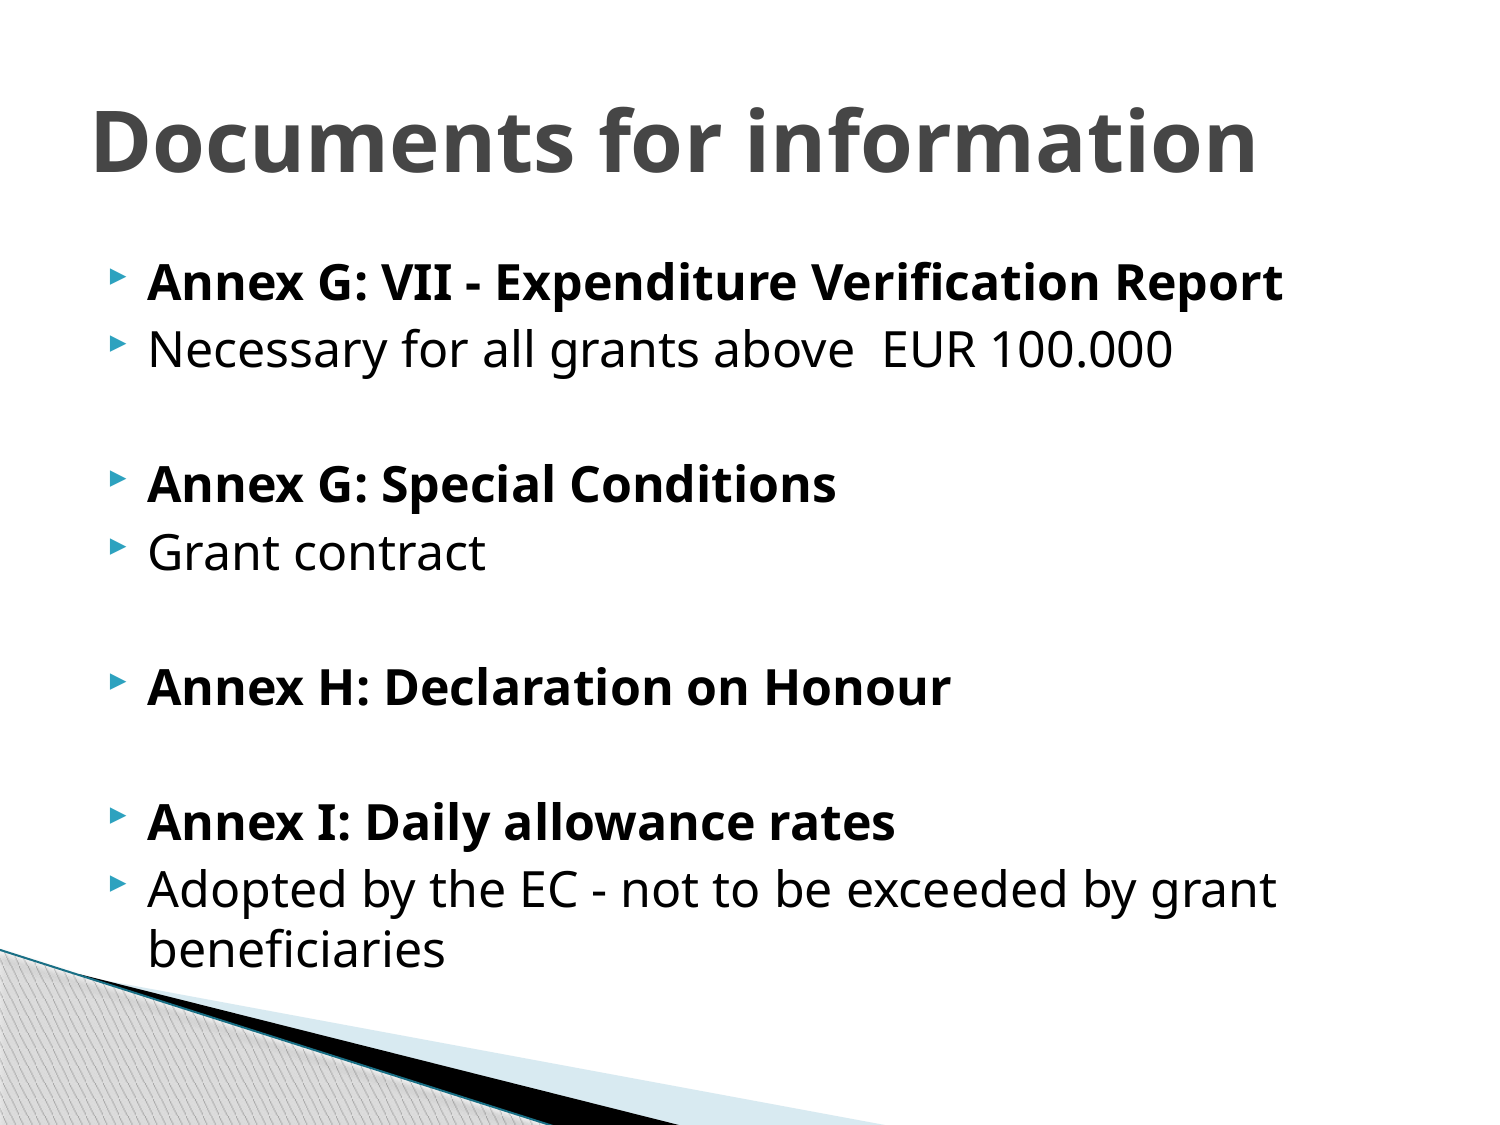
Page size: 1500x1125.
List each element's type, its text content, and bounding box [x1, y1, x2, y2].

list Annex G: VII - Expenditure Verification Report Necessary for all grants above EUR 100.000 Annex G: Special Conditions Grant contract Annex H: Declaration on Honour Annex I: Daily allowance rates Adopted by the EC - not to be exceeded by grant beneficiaries [75, 243, 1425, 986]
title Documents for information [75, 45, 1425, 233]
